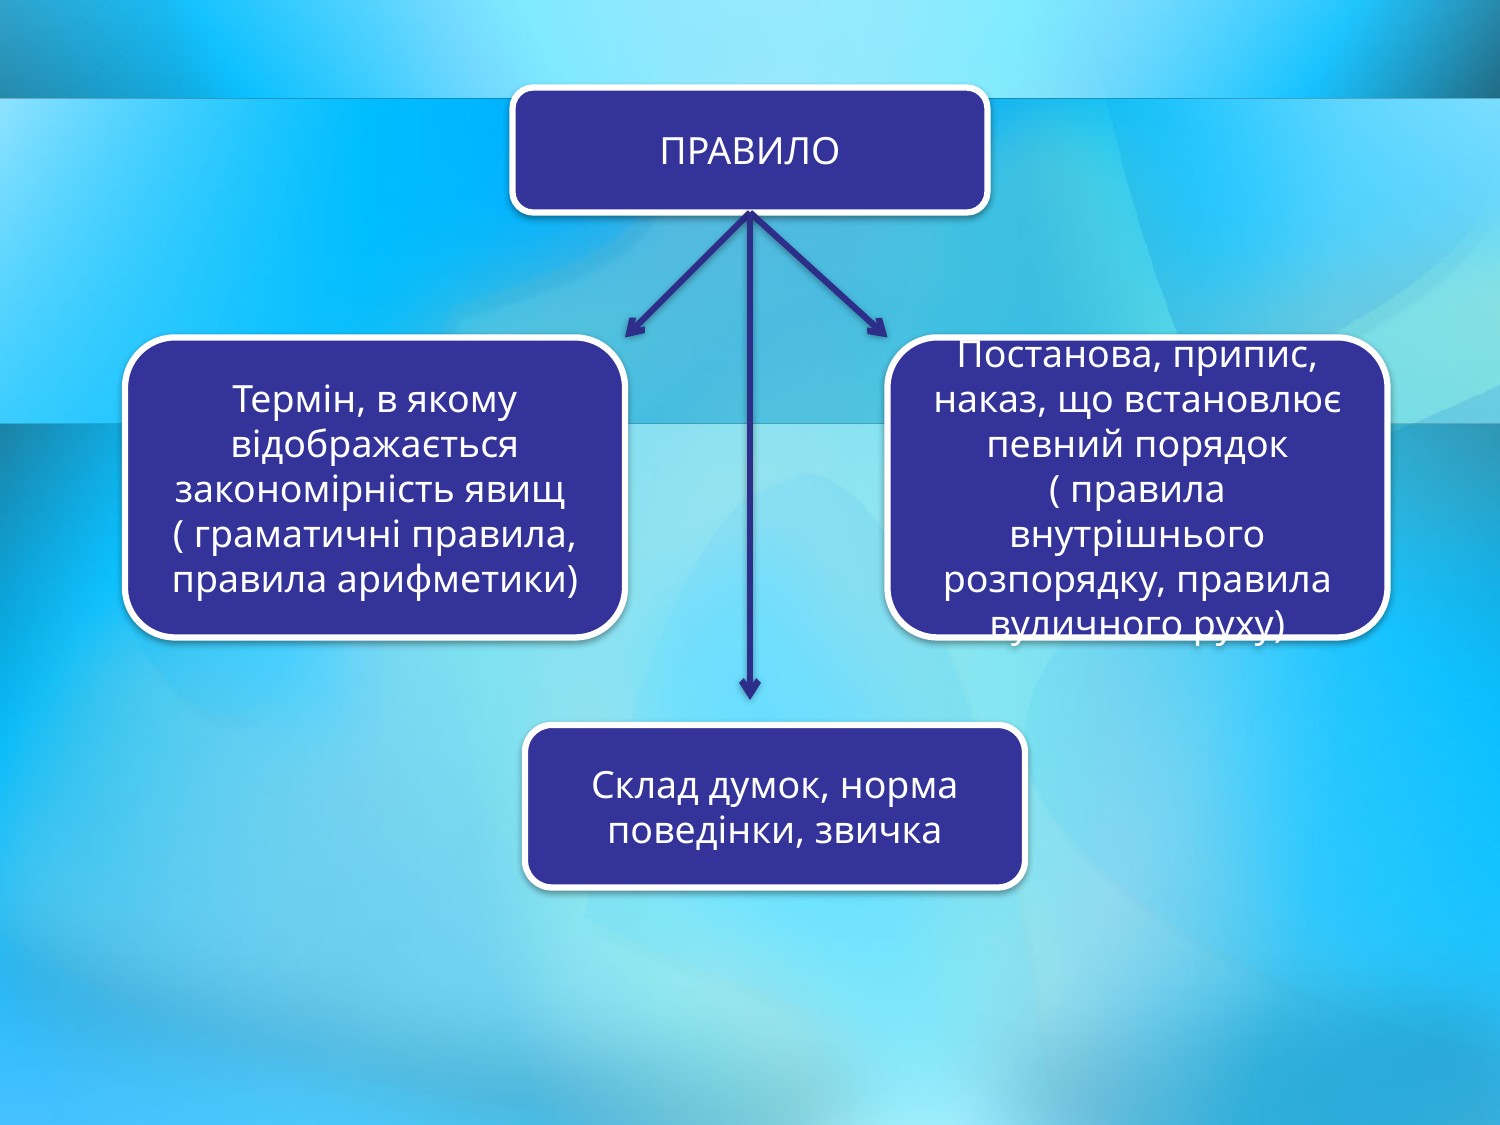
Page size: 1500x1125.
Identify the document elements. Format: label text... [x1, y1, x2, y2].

text_box Постанова, припис, наказ, що встановлює певний порядок ( правила внутрішнього розпорядку, правила вуличного руху) [884, 334, 1391, 641]
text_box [624, 212, 746, 338]
text_box Склад думок, норма поведінки, звичка [521, 721, 1029, 891]
text_box Термін, в якому відображається закономірність явищ ( граматичні правила, правила арифметики) [121, 334, 629, 641]
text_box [751, 212, 888, 338]
text_box ПРАВИЛО [509, 84, 991, 216]
picture [0, 0, 1500, 1125]
